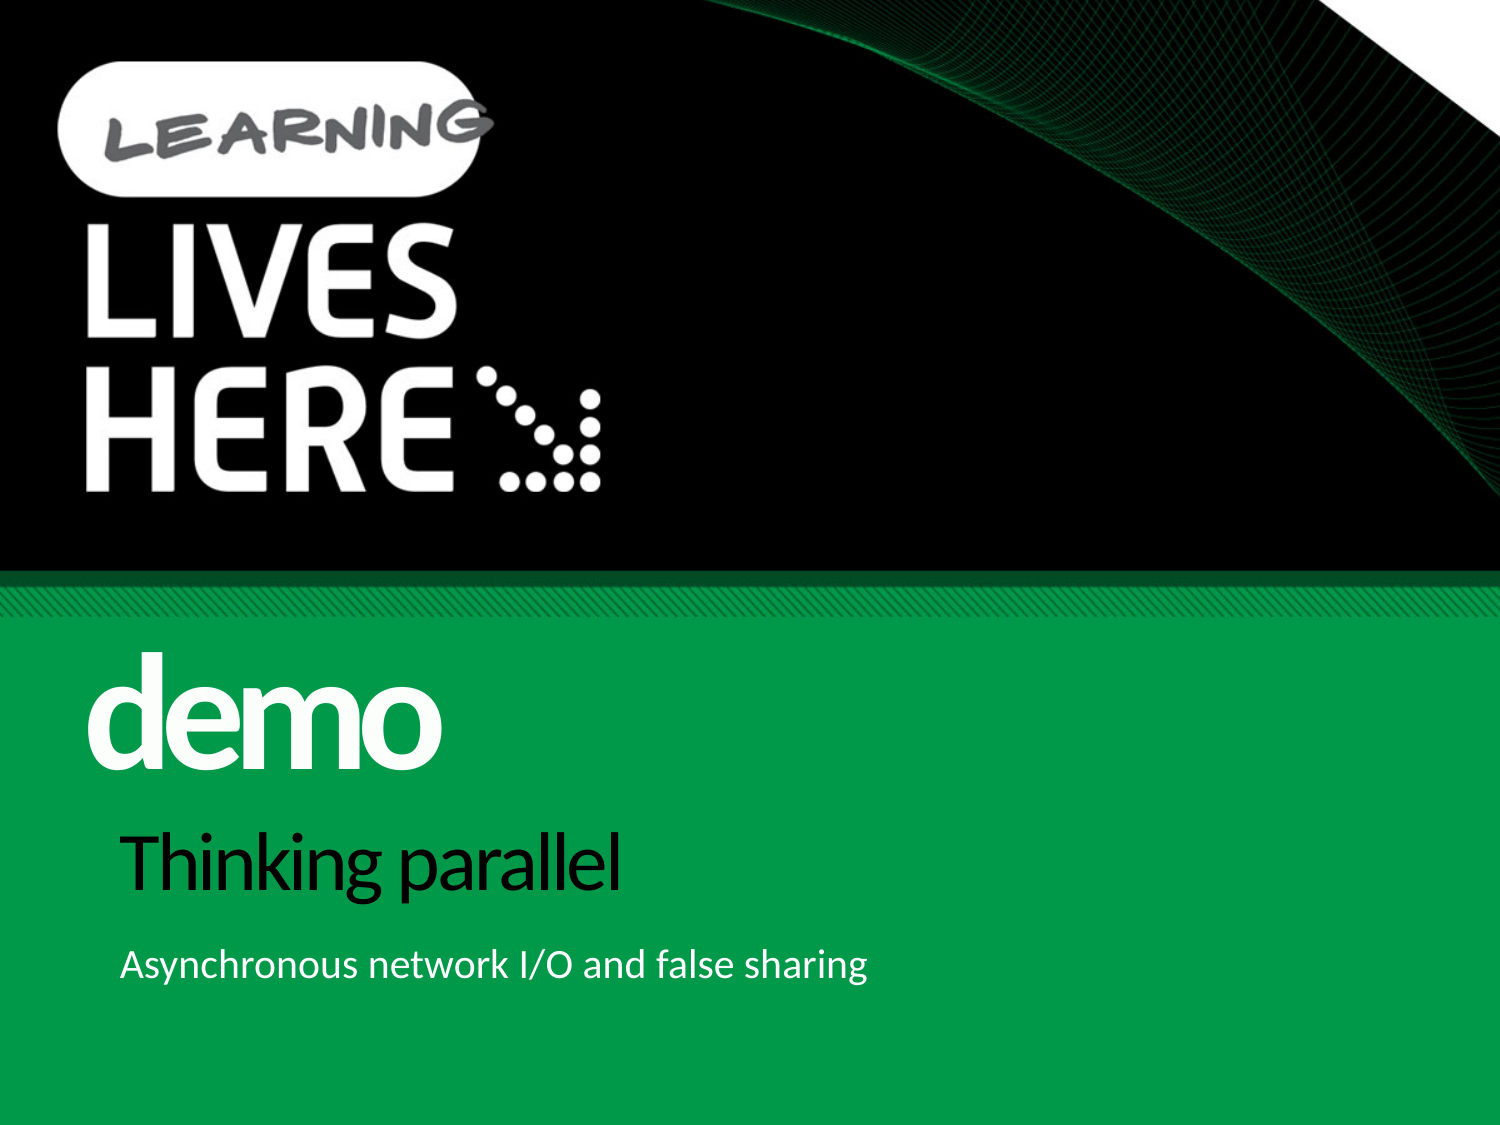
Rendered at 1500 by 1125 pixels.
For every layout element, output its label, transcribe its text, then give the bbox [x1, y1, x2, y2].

list demo [83, 625, 1344, 800]
title Thinking parallel [119, 818, 1375, 943]
picture [0, 0, 1500, 1125]
subtitle Asynchronous network I/O and false sharing [119, 942, 1236, 1019]
